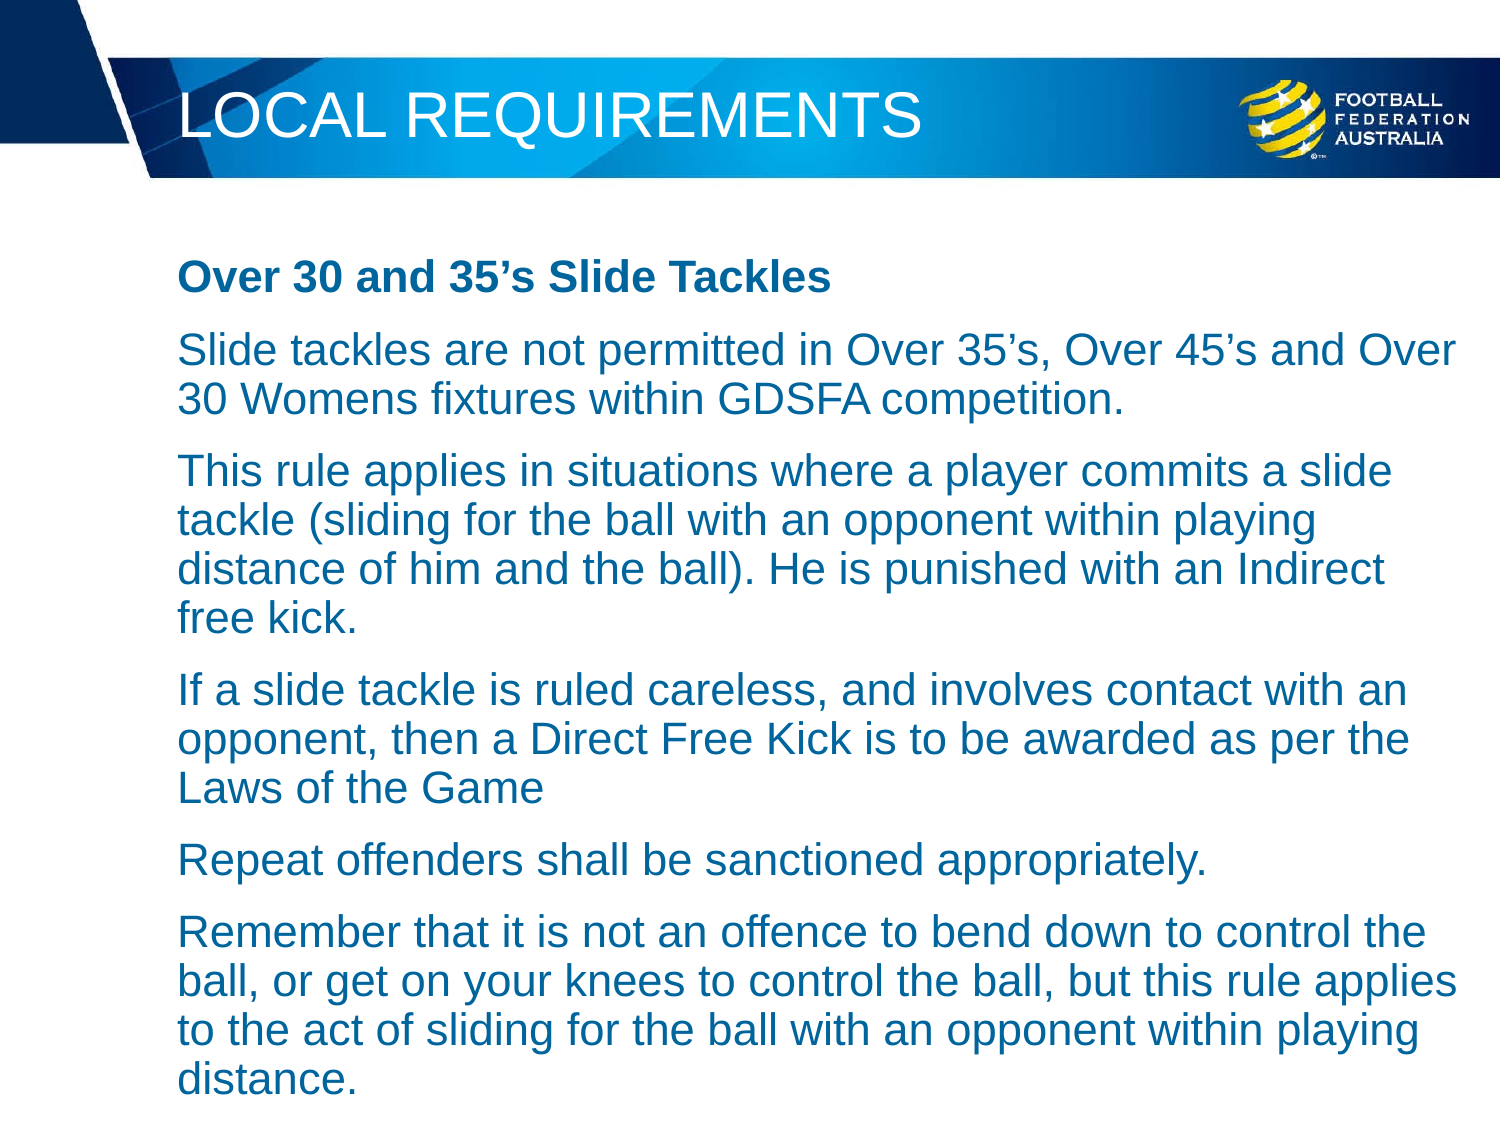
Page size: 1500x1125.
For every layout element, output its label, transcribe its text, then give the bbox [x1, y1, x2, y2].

picture [0, 0, 1500, 208]
title LOCAL REQUIREMENTS [176, 74, 1211, 149]
list Over 30 and 35’s Slide Tackles Slide tackles are not permitted in Over 35’s, Over 45’s and Over 30 Womens fixtures within GDSFA competition. This rule applies in situations where a player commits a slide tackle (sliding for the ball with an opponent within playing distance of him and the ball). He is punished with an Indirect free kick. If a slide tackle is ruled careless, and involves contact with an opponent, then a Direct Free Kick is to be awarded as per the Laws of the Game Repeat offenders shall be sanctioned appropriately. Remember that it is not an offence to bend down to control the ball, or get on your knees to control the ball, but this rule applies to the act of sliding for the ball with an opponent within playing distance. [176, 253, 1468, 1111]
